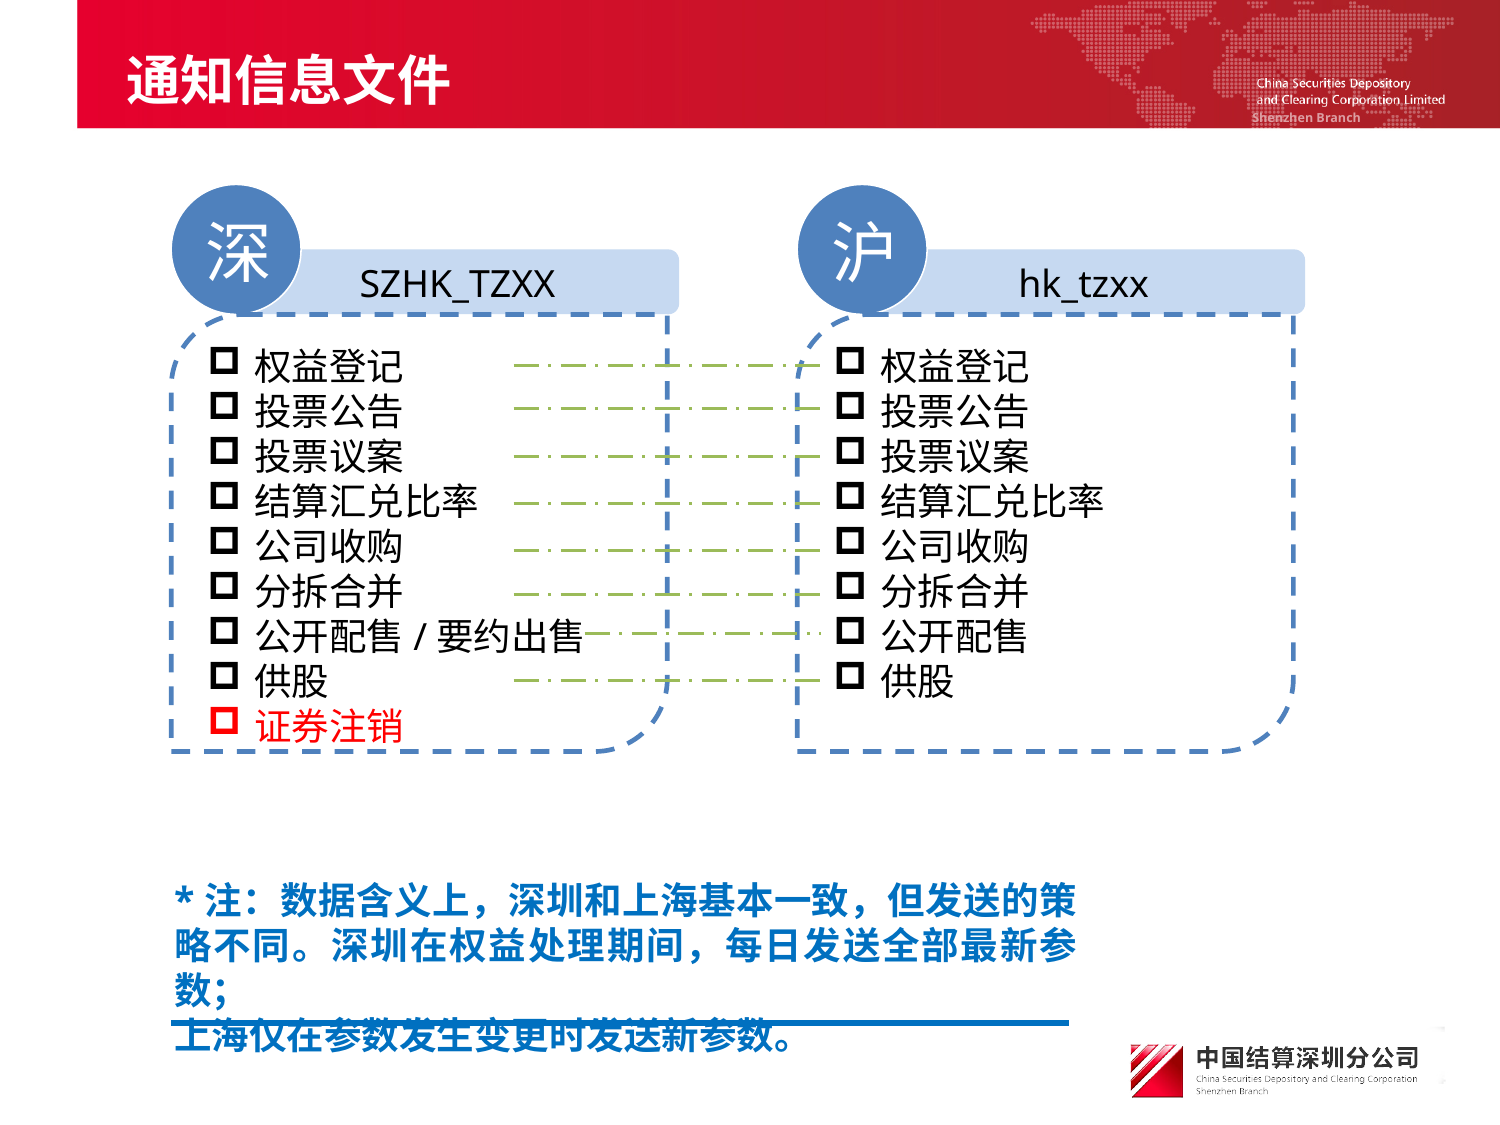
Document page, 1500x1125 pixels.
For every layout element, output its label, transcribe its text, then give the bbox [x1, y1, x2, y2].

picture [0, 0, 1500, 1125]
text_box *注：数据含义上，深圳和上海基本一致，但发送的策略不同。深圳在权益处理期间，每日发送全部最新参数； 上海仅在参数发生变更时发送新参数。 [159, 869, 1093, 1065]
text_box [170, 184, 1306, 752]
title 通知信息文件 [110, 31, 1495, 119]
